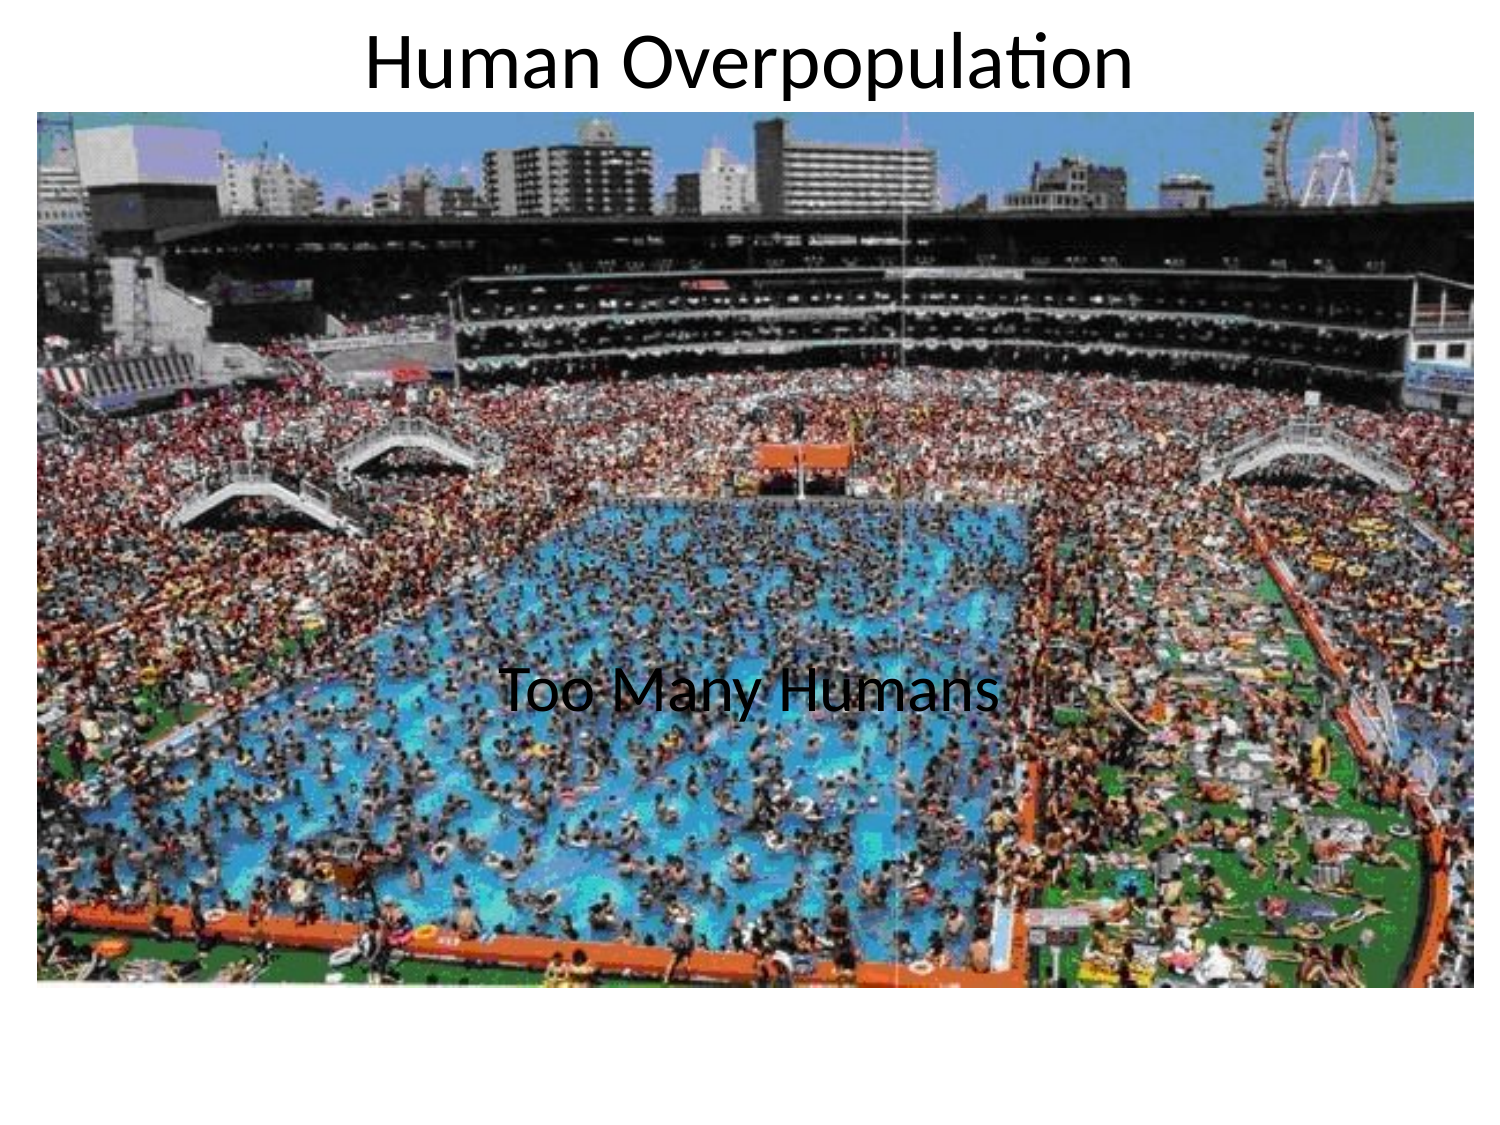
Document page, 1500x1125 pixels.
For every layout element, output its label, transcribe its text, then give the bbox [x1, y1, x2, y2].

picture [37, 112, 1474, 988]
title Human Overpopulation [112, 0, 1388, 110]
